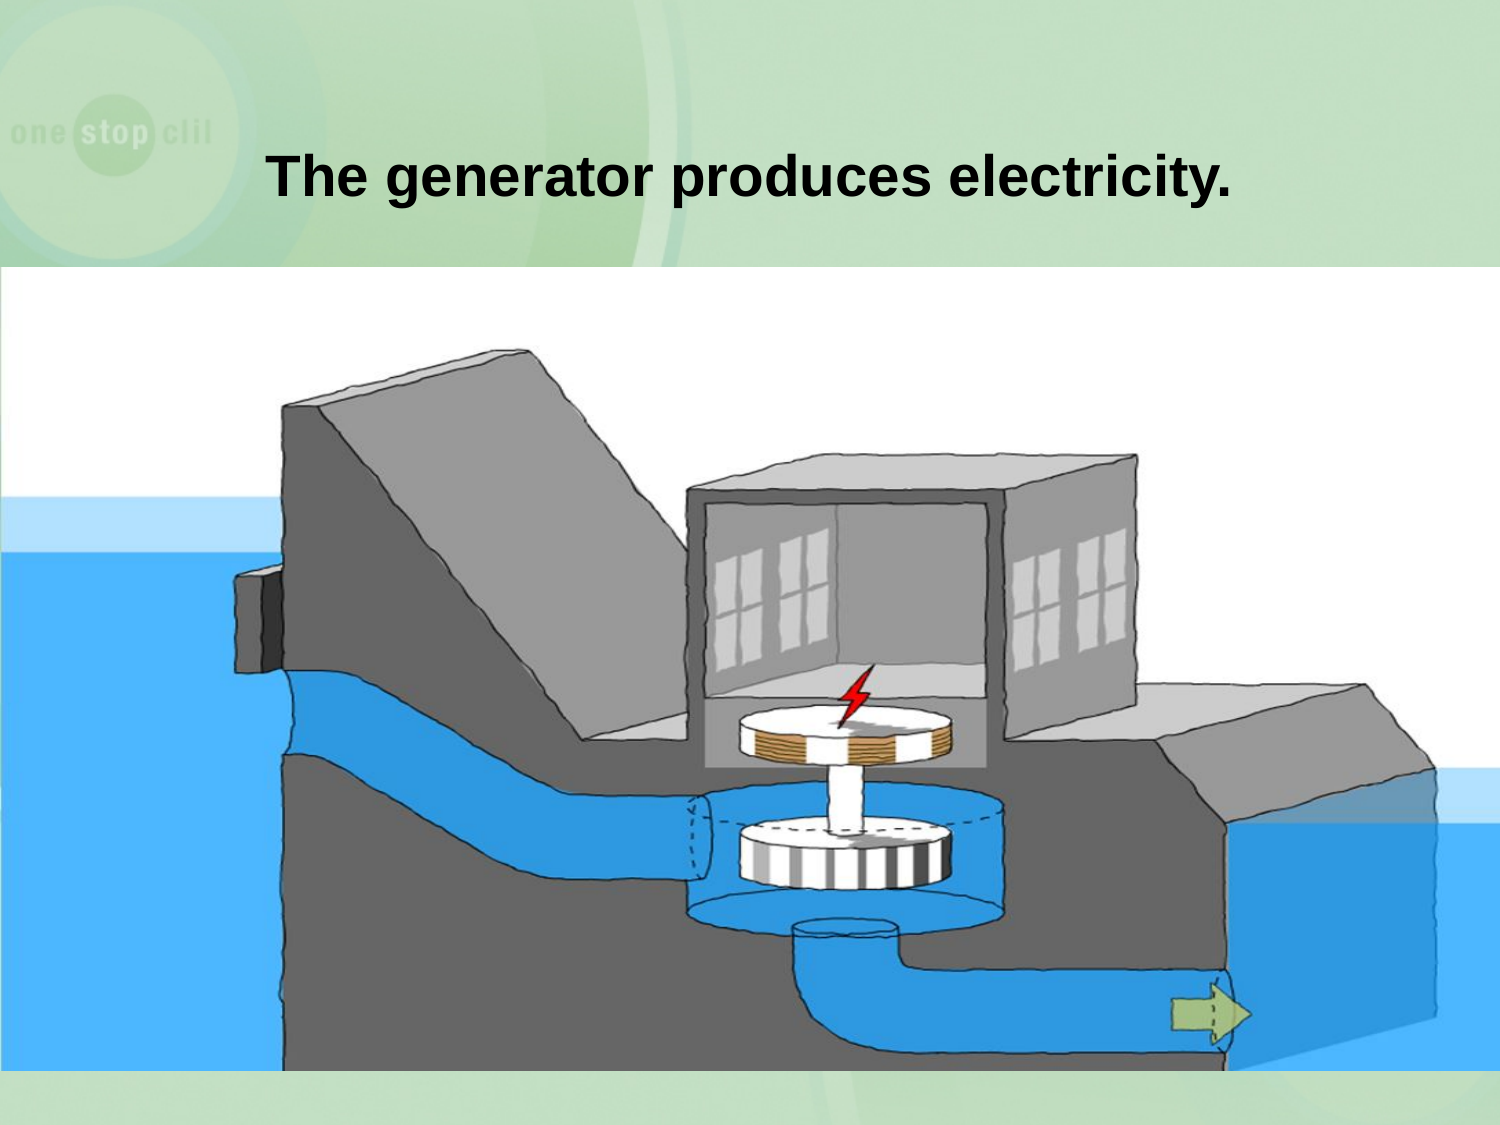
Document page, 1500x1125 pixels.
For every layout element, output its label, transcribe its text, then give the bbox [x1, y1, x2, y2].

title The generator produces electricity. [75, 79, 1425, 265]
picture [0, 0, 1500, 1125]
